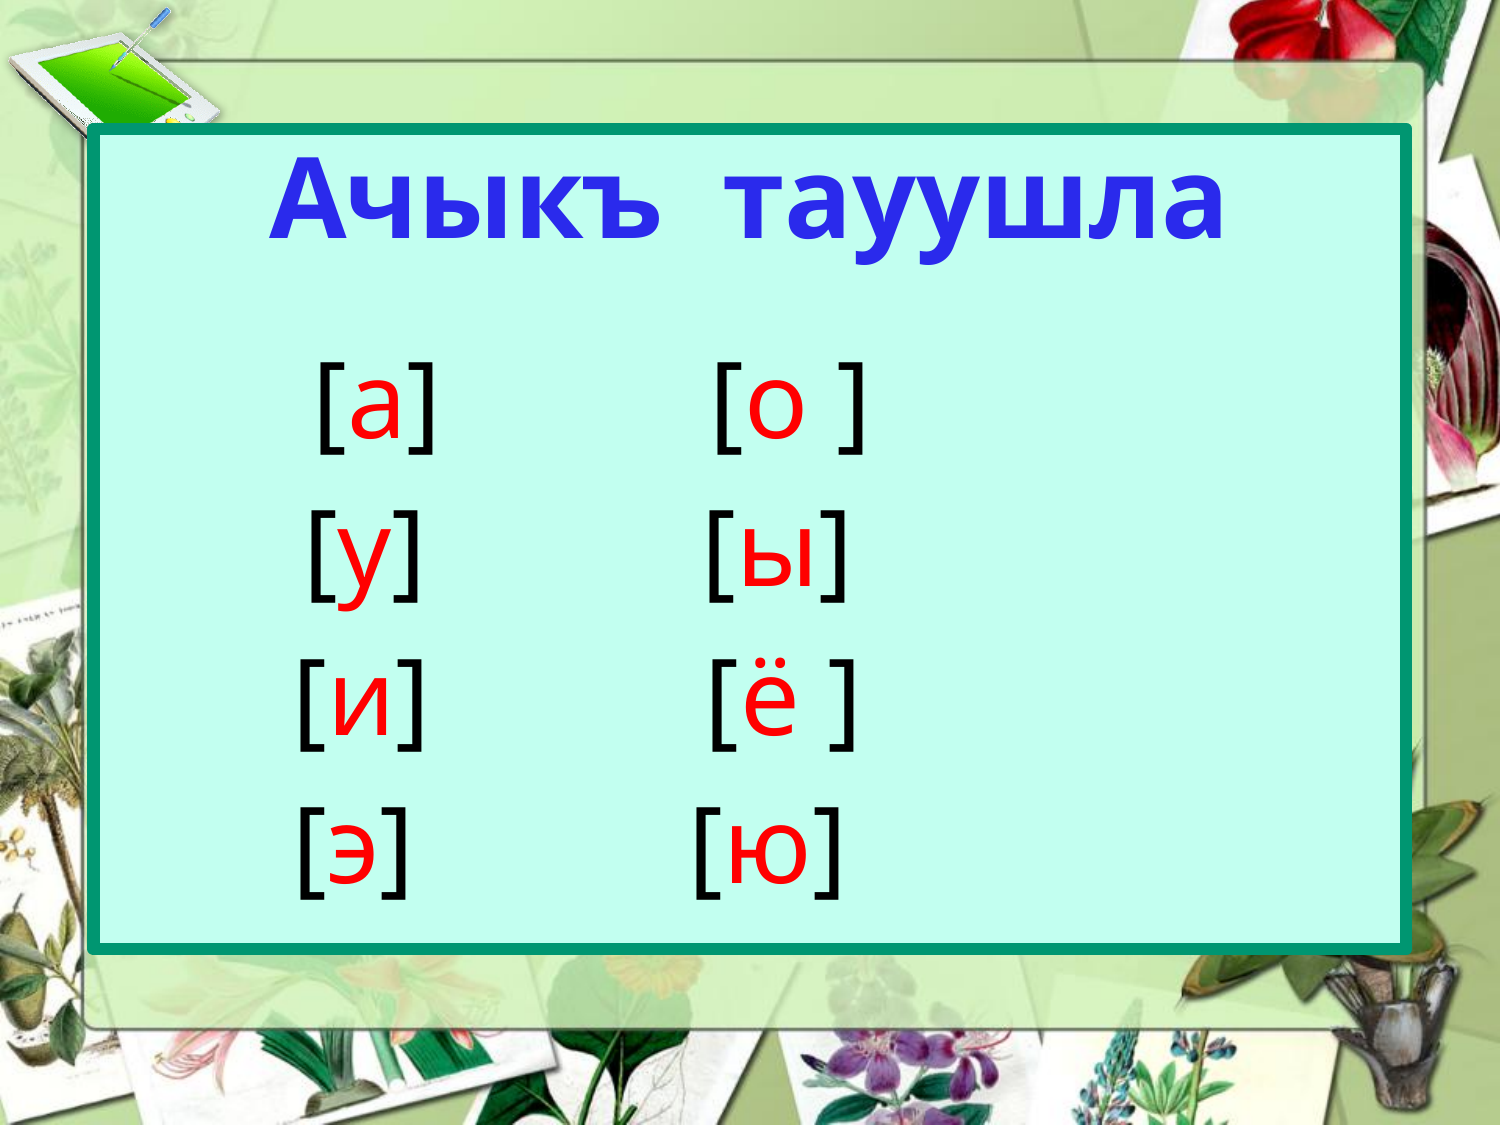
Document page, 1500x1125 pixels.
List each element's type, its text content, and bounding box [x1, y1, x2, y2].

list [а] [о ] [у] [ы] [и] [ё ] [э] [ю] [112, 324, 1388, 915]
picture [0, 0, 1500, 1125]
text_box [92, 127, 1408, 951]
title Ачыкъ тауушла [112, 99, 1388, 288]
